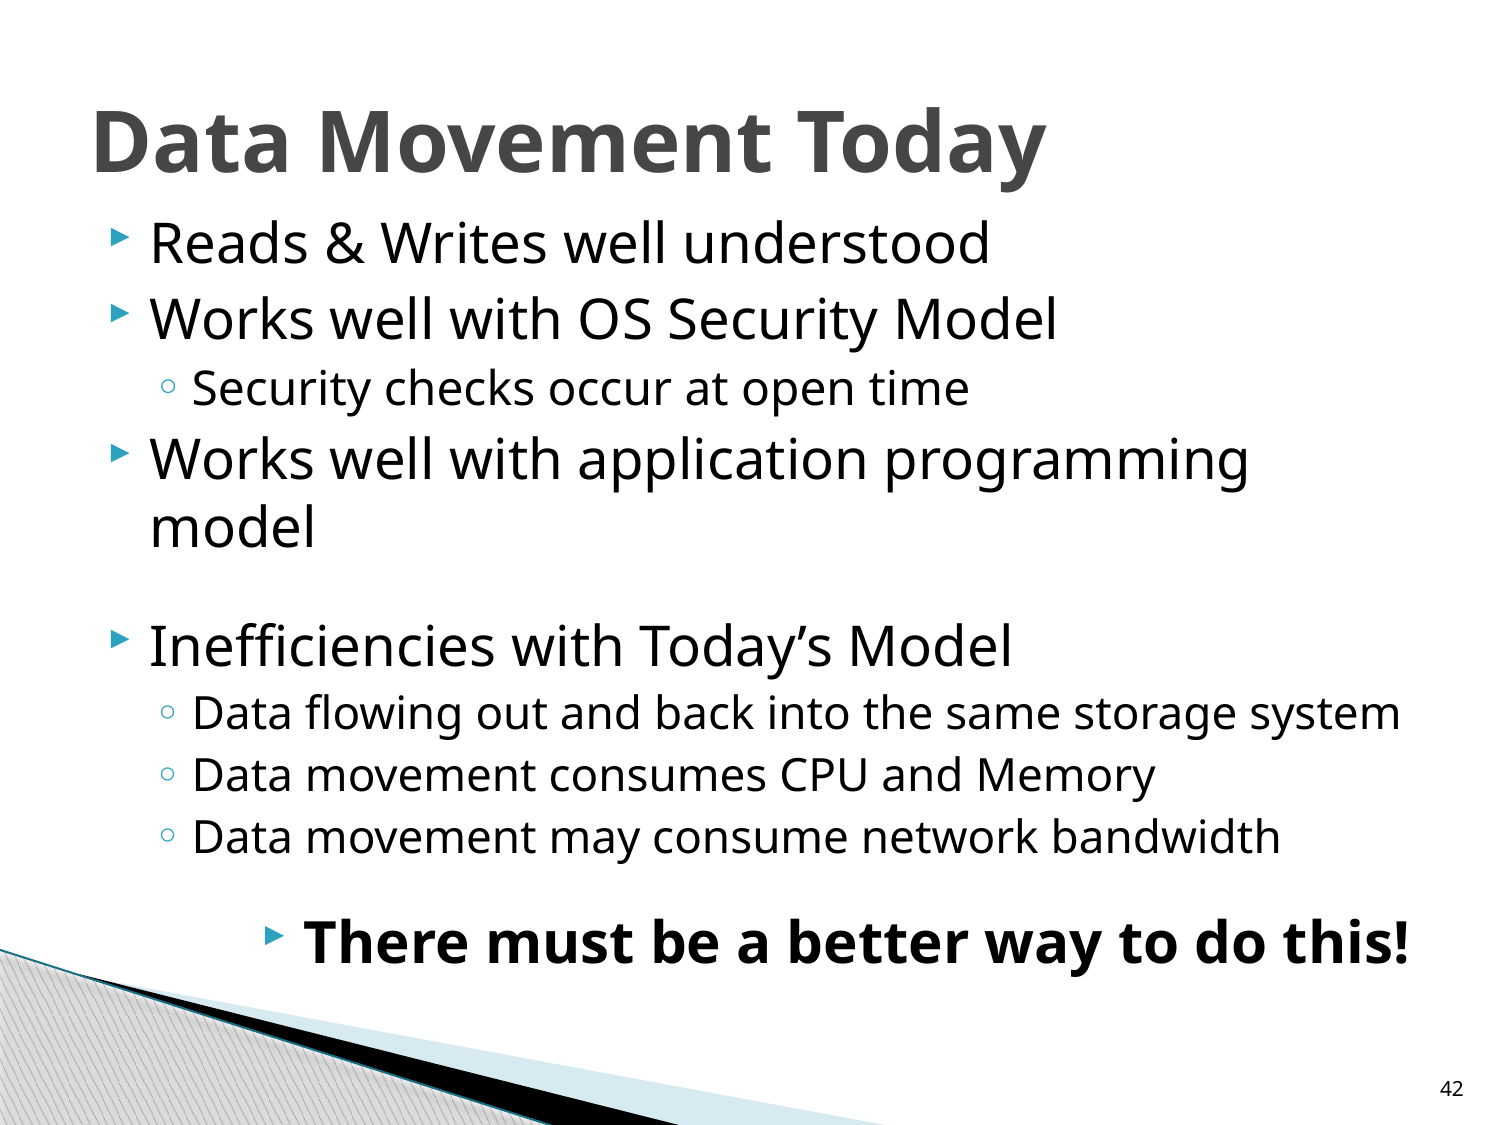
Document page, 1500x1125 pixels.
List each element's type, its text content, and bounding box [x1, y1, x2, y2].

list Reads & Writes well understood Works well with OS Security Model Security checks occur at open time Works well with application programming model Inefficiencies with Today’s Model Data flowing out and back into the same storage system Data movement consumes CPU and Memory Data movement may consume network bandwidth There must be a better way to do this! [75, 233, 1425, 1050]
title Data Movement Today [75, 45, 1425, 233]
slide_number 42 [1418, 1051, 1479, 1112]
